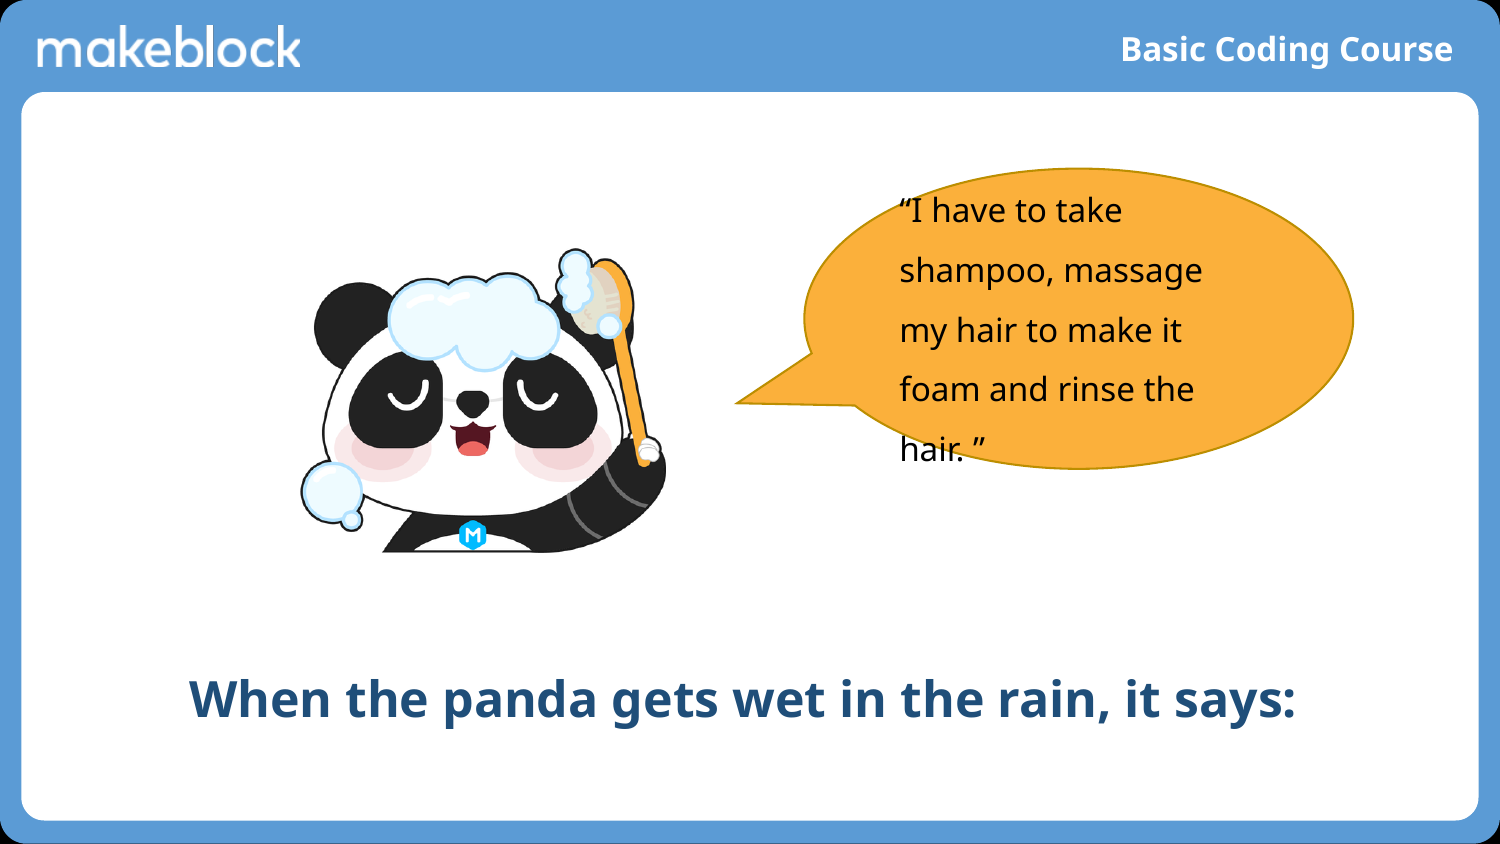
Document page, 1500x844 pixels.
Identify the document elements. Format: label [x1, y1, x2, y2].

picture [299, 248, 666, 553]
text_box [0, 0, 1500, 844]
